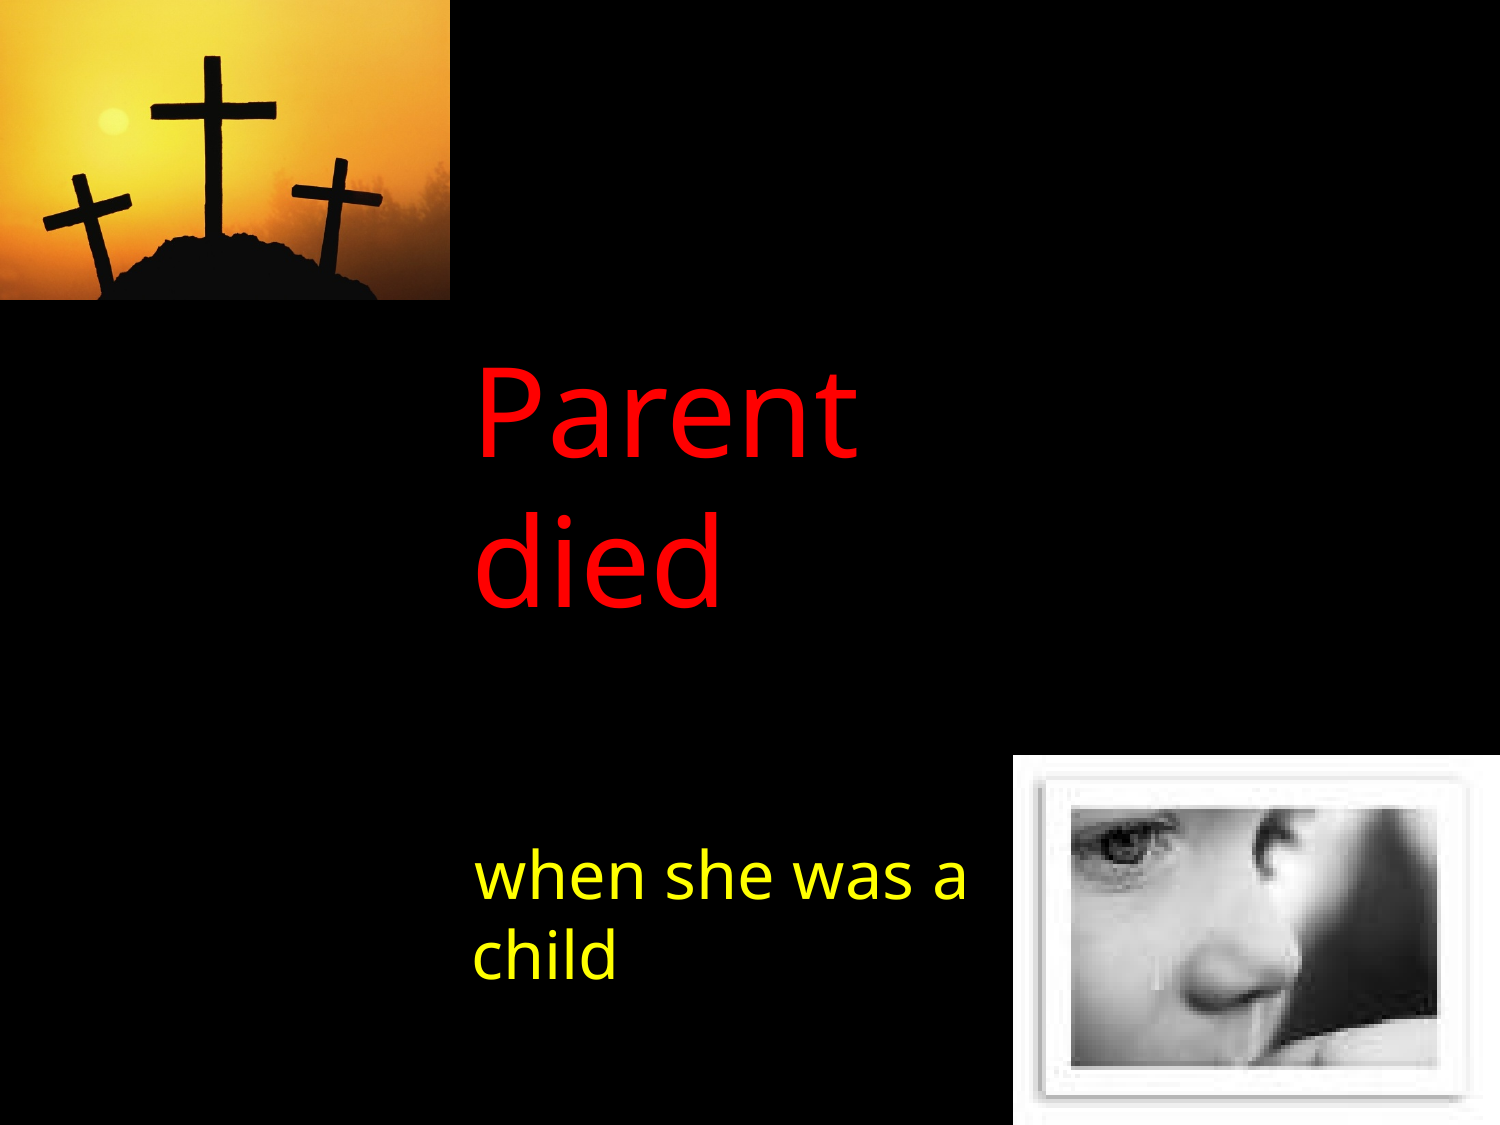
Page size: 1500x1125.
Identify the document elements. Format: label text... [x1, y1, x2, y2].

list Parent died when she was a child [399, 324, 1113, 825]
picture [0, 0, 451, 301]
picture [1013, 755, 1500, 1125]
